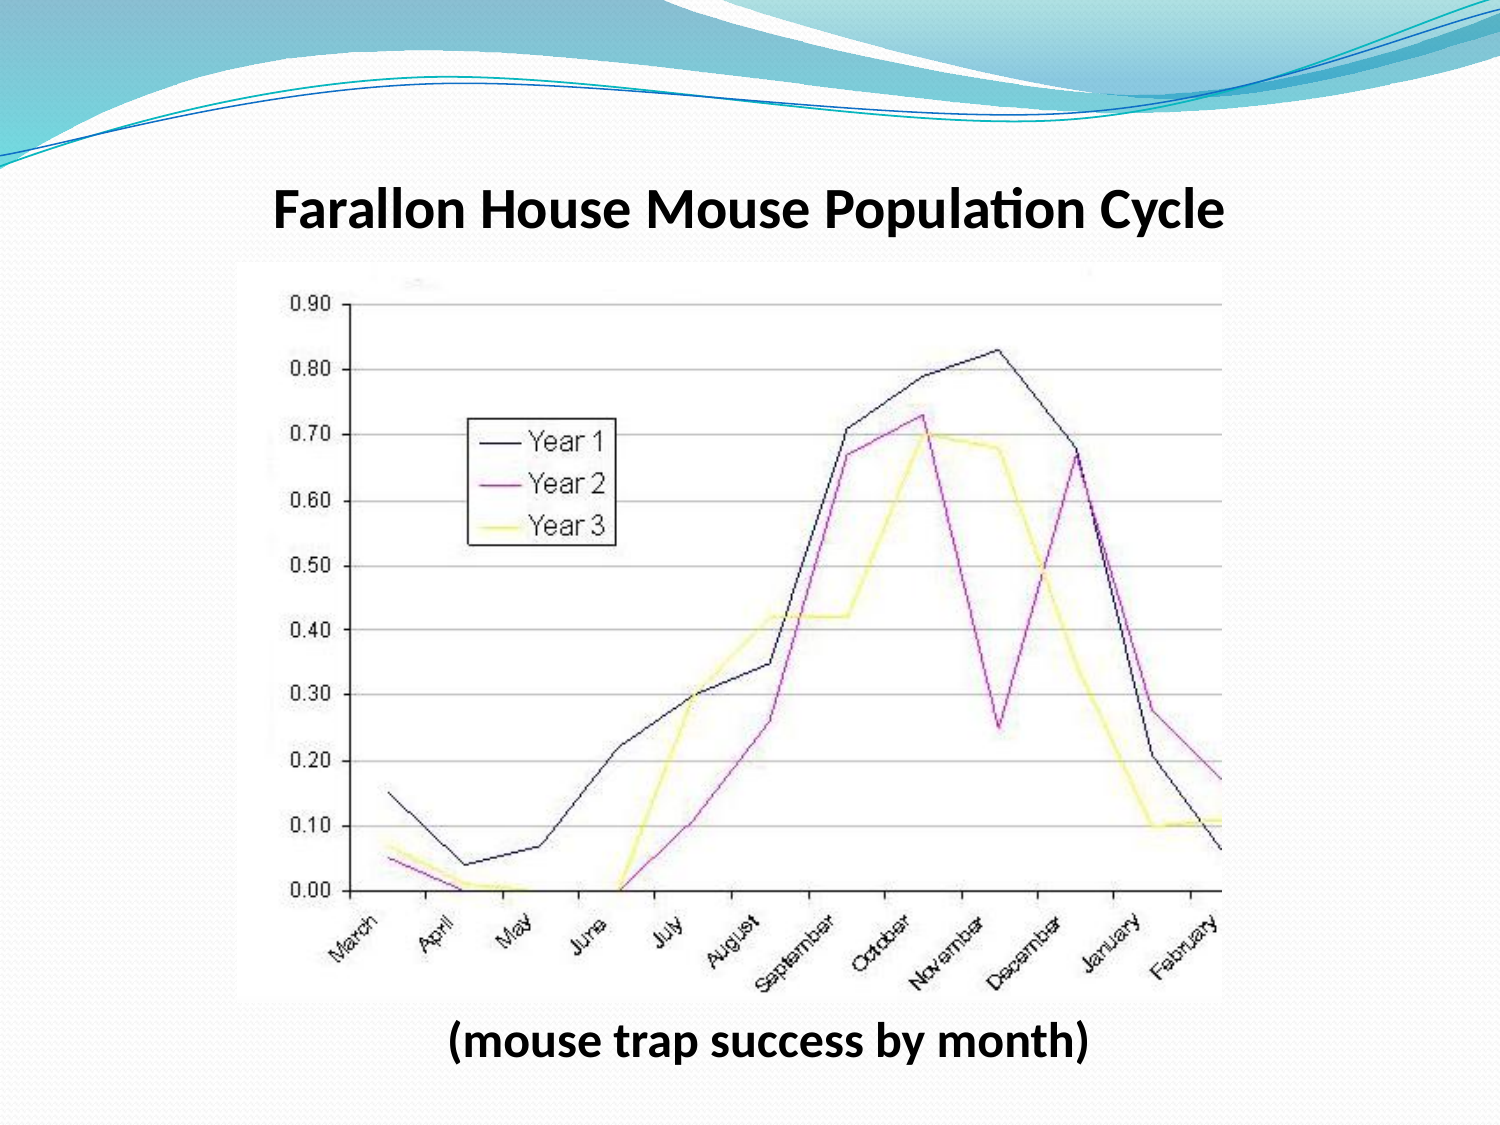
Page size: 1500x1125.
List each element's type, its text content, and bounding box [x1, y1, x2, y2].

picture [237, 262, 1222, 1004]
text_box (mouse trap success by month) [274, 999, 1263, 1075]
text_box Farallon House Mouse Population Cycle [0, 162, 1500, 248]
